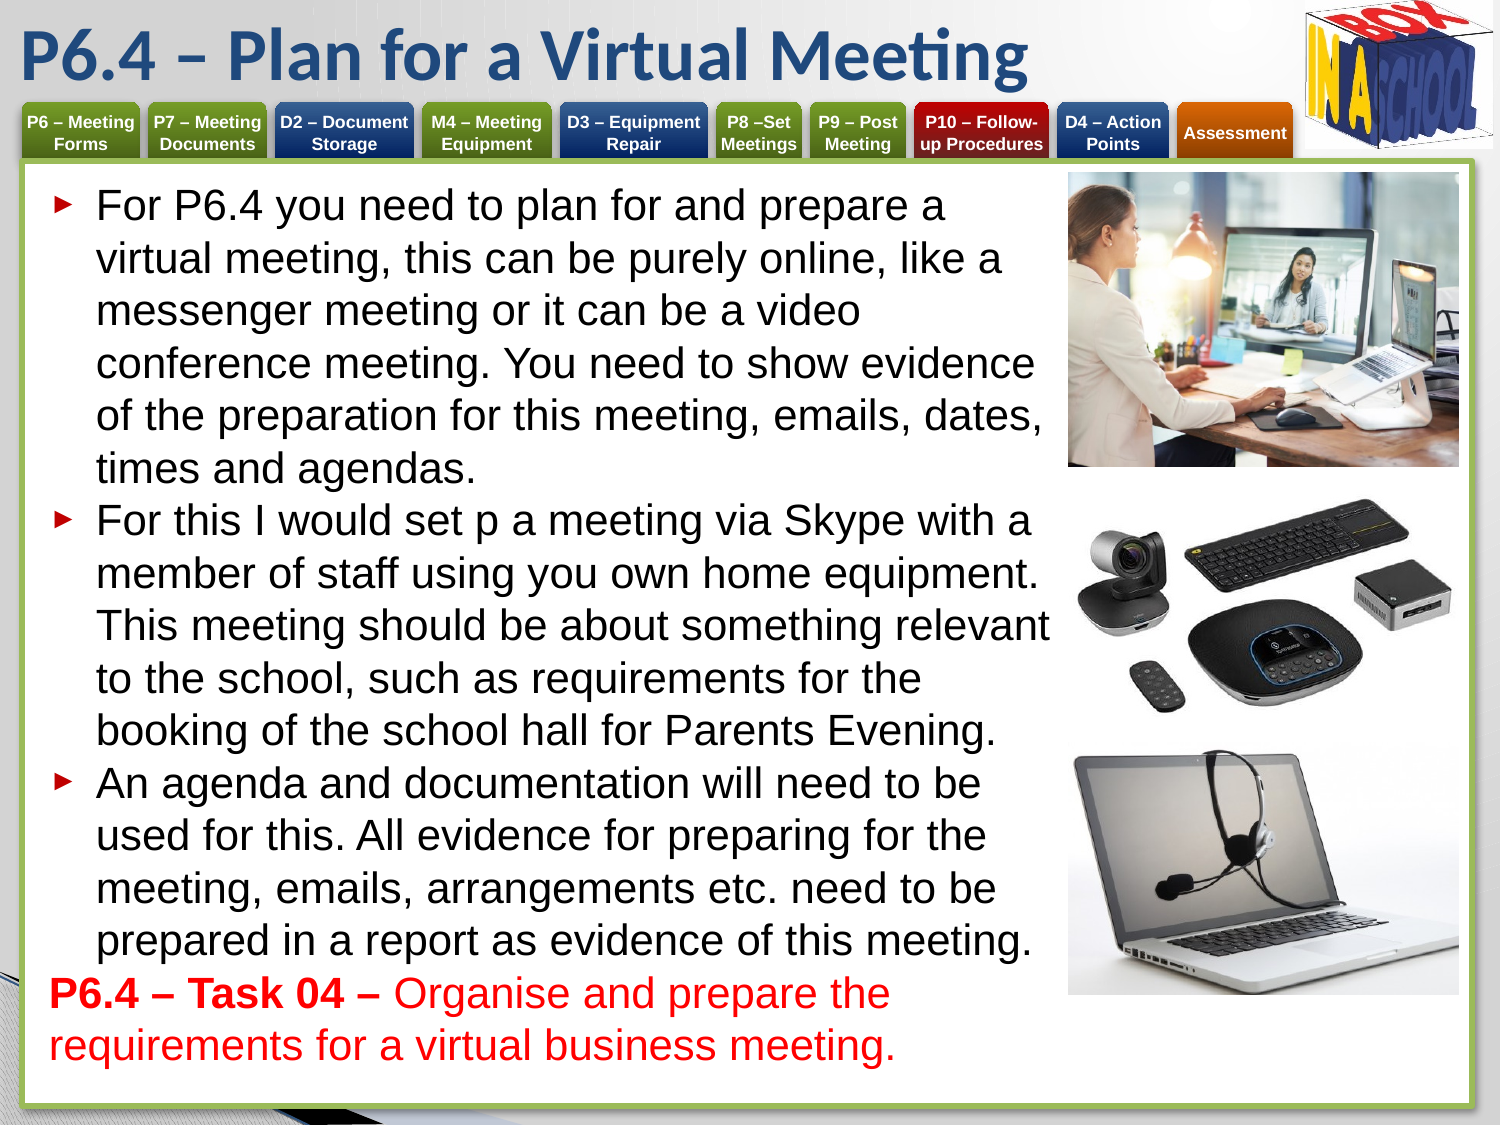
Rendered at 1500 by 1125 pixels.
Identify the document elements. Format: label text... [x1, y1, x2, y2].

picture [1068, 491, 1459, 719]
text_box For P6.4 you need to plan for and prepare a virtual meeting, this can be purely online, like a messenger meeting or it can be a video conference meeting. You need to show evidence of the preparation for this meeting, emails, dates, times and agendas. For this I would set p a meeting via Skype with a member of staff using you own home equipment. This meeting should be about something relevant to the school, such as requirements for the booking of the school hall for Parents Evening. An agenda and documentation will need to be used for this. All evidence for preparing for the meeting, emails, arrangements etc. need to be prepared in a report as evidence of this meeting. P6.4 – Task 04 – Organise and prepare the requirements for a virtual business meeting. [34, 169, 1069, 1077]
picture [1068, 172, 1459, 468]
title P6.4 – Plan for a Virtual Meeting [5, 0, 1270, 102]
picture [1068, 742, 1459, 996]
picture [281, 1114, 303, 1125]
picture [1305, 0, 1494, 149]
